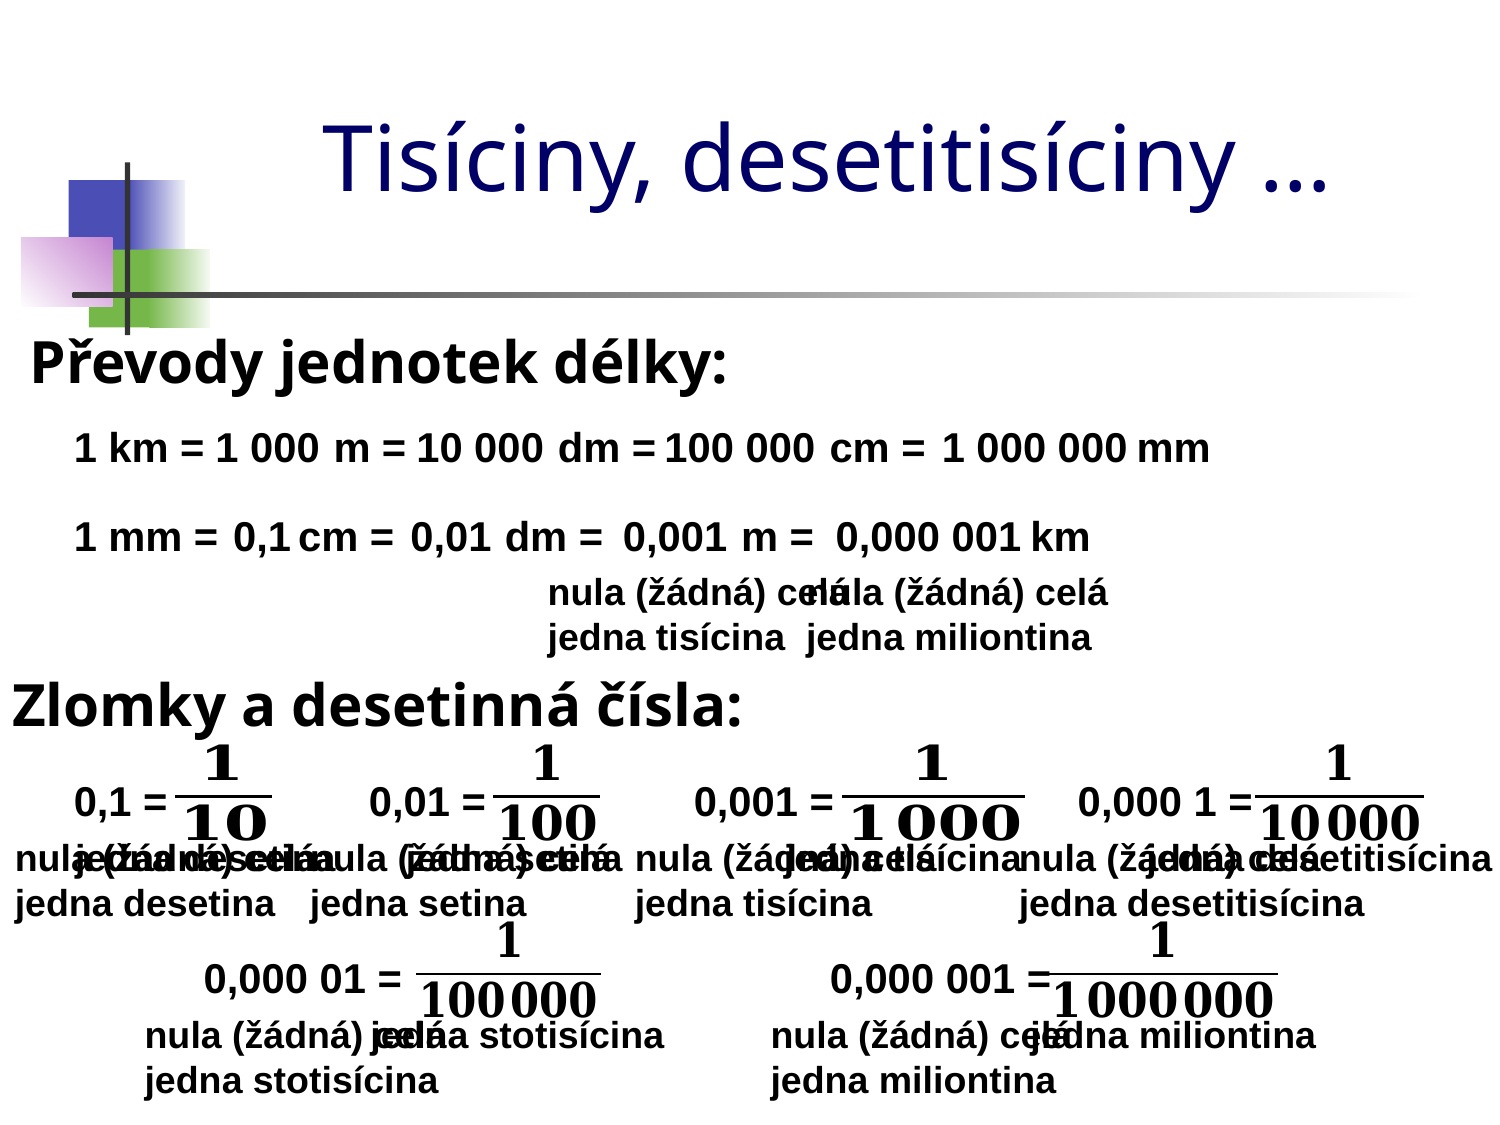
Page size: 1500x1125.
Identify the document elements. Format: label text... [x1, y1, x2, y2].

text_box 1 000 [200, 413, 318, 479]
text_box nula (žádná) celá jedna tisícina [620, 826, 967, 932]
text_box nula (žádná) celá jedna desetina [0, 826, 295, 932]
text_box 100 000 [649, 413, 814, 479]
text_box 0,000 001 [820, 501, 1015, 560]
text_box 0,1 [218, 501, 283, 567]
text_box nula (žádná) celá jedna desetitisícina [1003, 826, 1414, 932]
text_box jedna stotisícina [355, 1003, 703, 1064]
text_box Zlomky a desetinná čísla: [0, 660, 1483, 764]
text_box 0,001 [608, 501, 726, 560]
text_box 0,001 = [679, 767, 868, 826]
text_box cm = [283, 501, 395, 567]
text_box 0,000 01 = [188, 944, 443, 1003]
text_box jedna miliontina [1015, 1003, 1363, 1064]
text_box m = [318, 413, 401, 479]
text_box 0,000 001 = [814, 944, 1069, 1003]
text_box nula (žádná) celá jedna setina [295, 887, 620, 932]
text_box 0,01 [395, 501, 490, 567]
text_box jedna desetitisícina [1131, 826, 1500, 887]
text_box jedna desetina [60, 826, 391, 887]
text_box 1 km = [58, 413, 200, 479]
title Tisíciny, desetitisíciny … [188, 34, 1468, 276]
text_box jedna setina [391, 826, 739, 887]
text_box 0,000 1 = [1062, 767, 1308, 826]
text_box 1 mm = [58, 501, 218, 567]
text_box jedna tisícina [769, 826, 1117, 887]
text_box dm = [543, 413, 649, 479]
text_box nula (žádná) celá jedna miliontina [791, 560, 1139, 666]
text_box 1 000 000 [927, 413, 1121, 479]
text_box mm [1121, 413, 1258, 479]
text_box 10 000 [401, 413, 543, 479]
text_box 0,1 = [58, 767, 213, 826]
text_box nula (žádná) celá jedna stotisícina [129, 1003, 477, 1109]
text_box cm = [814, 413, 927, 479]
text_box nula (žádná) celá jedna miliontina [755, 1003, 1103, 1109]
text_box dm = [490, 501, 608, 567]
text_box km [1015, 501, 1152, 567]
text_box 0,01 = [354, 767, 508, 826]
text_box m = [726, 501, 820, 560]
text_box nula (žádná) celá jedna tisícina [532, 560, 791, 666]
text_box Převody jednotek délky: [0, 317, 1500, 421]
